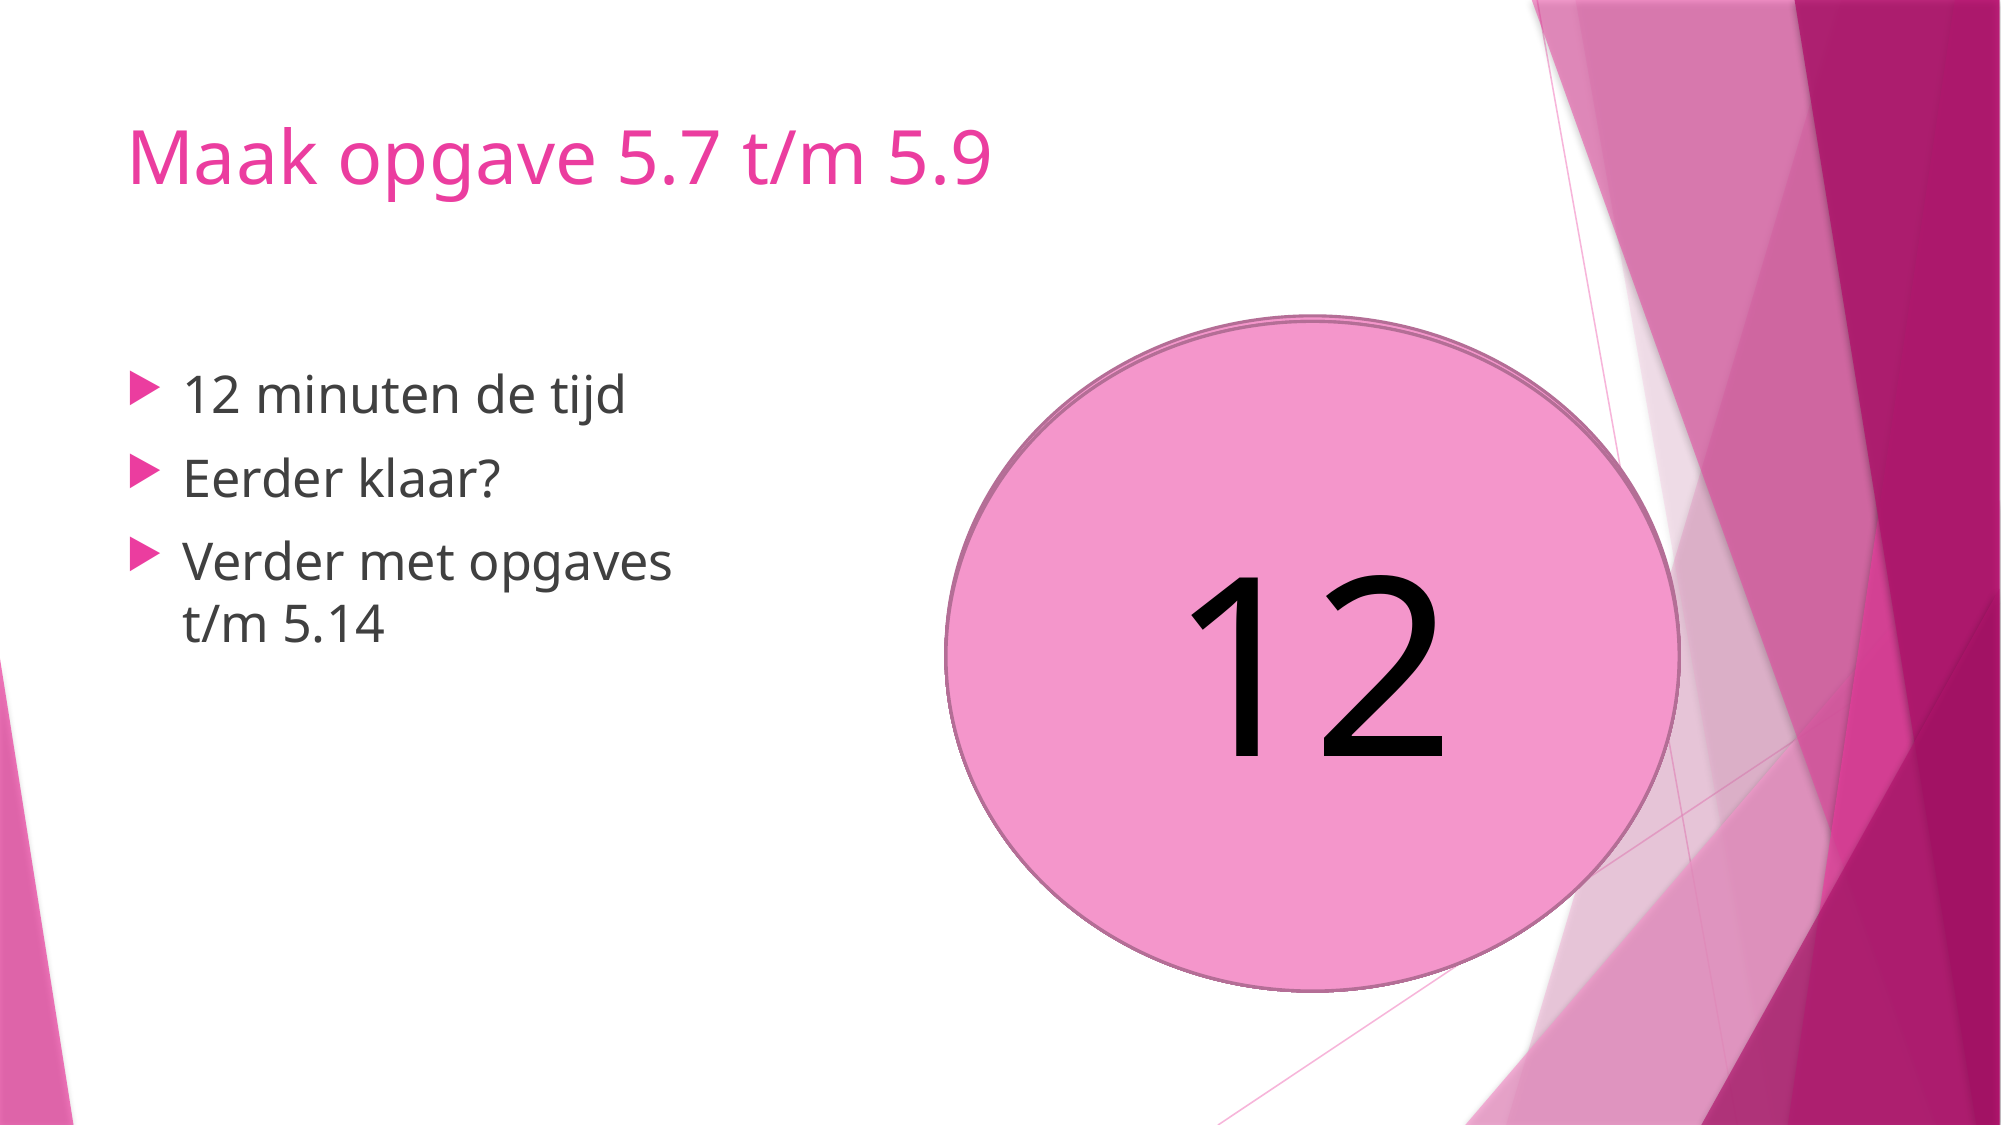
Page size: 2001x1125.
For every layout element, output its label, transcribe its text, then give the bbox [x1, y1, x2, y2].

list 12 minuten de tijd Eerder klaar? Verder met opgaves t/m 5.14 [111, 354, 774, 992]
text_box 12 [944, 319, 1681, 993]
title Maak opgave 5.7 t/m 5.9 [111, 101, 1522, 319]
text_box 10 [948, 314, 1677, 603]
